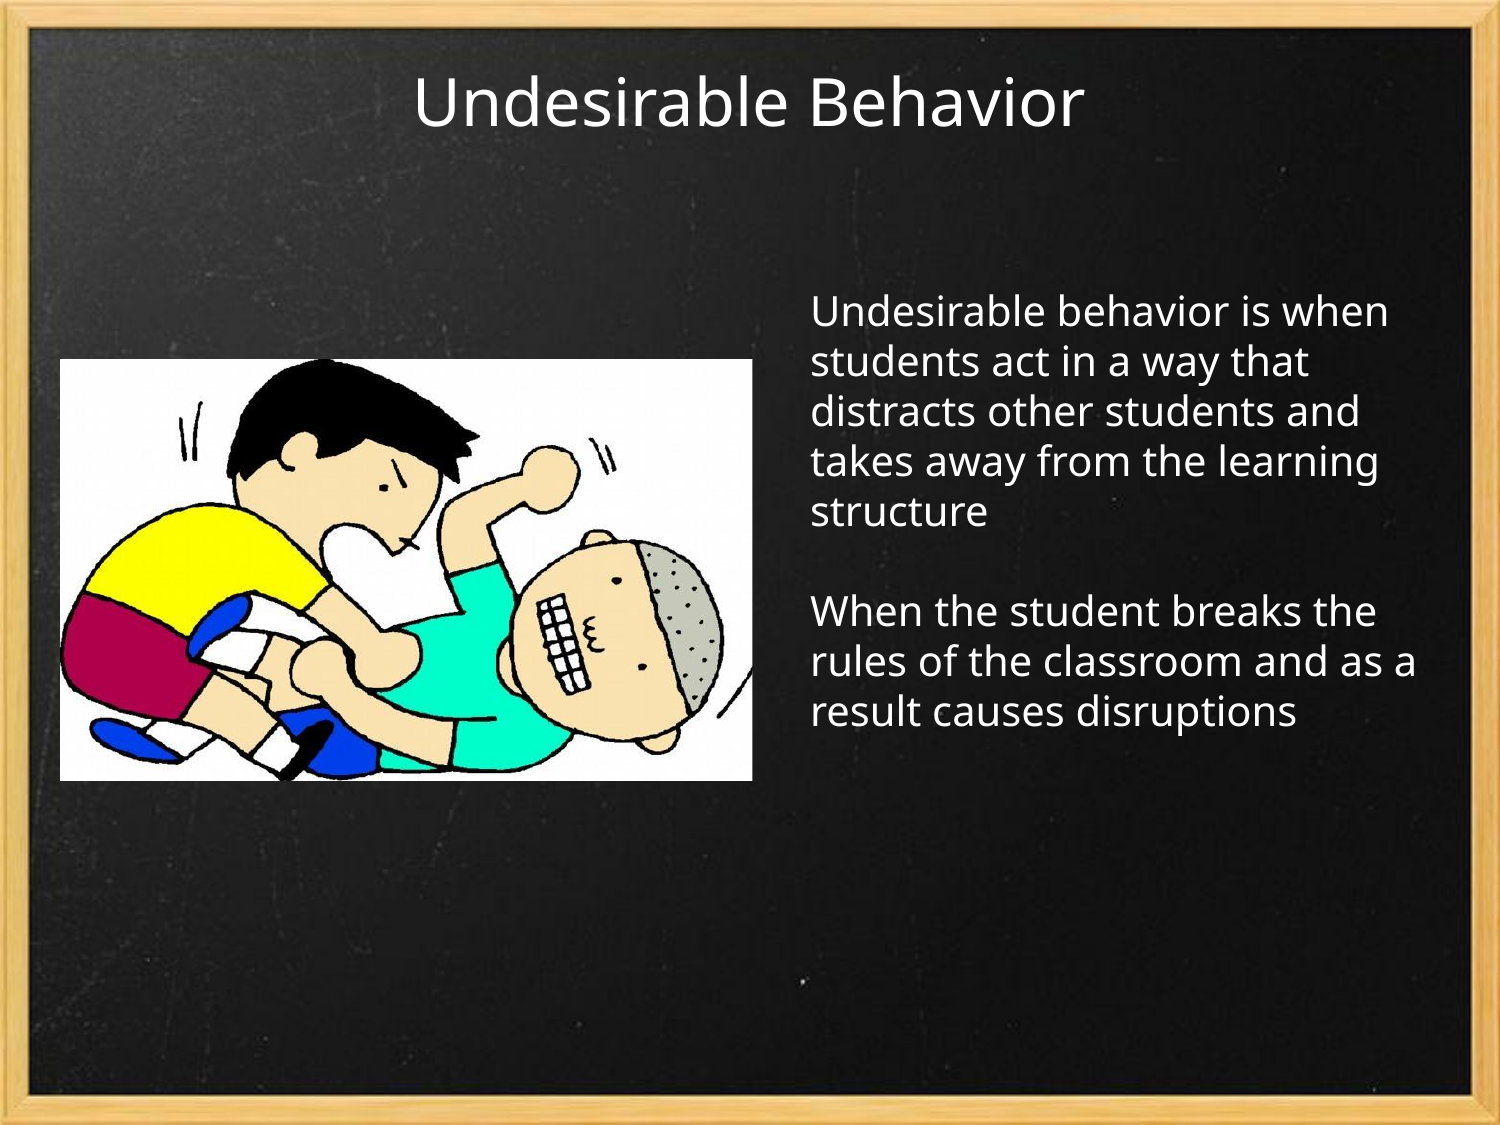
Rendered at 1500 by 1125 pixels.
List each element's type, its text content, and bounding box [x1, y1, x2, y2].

picture [0, 0, 1500, 1125]
text_box [60, 359, 753, 781]
list Undesirable behavior is when students act in a way that distracts other students and takes away from the learning structure When the student breaks the rules of the classroom and as a result causes disruptions [795, 270, 1449, 938]
title Undesirable Behavior [45, 45, 1455, 263]
